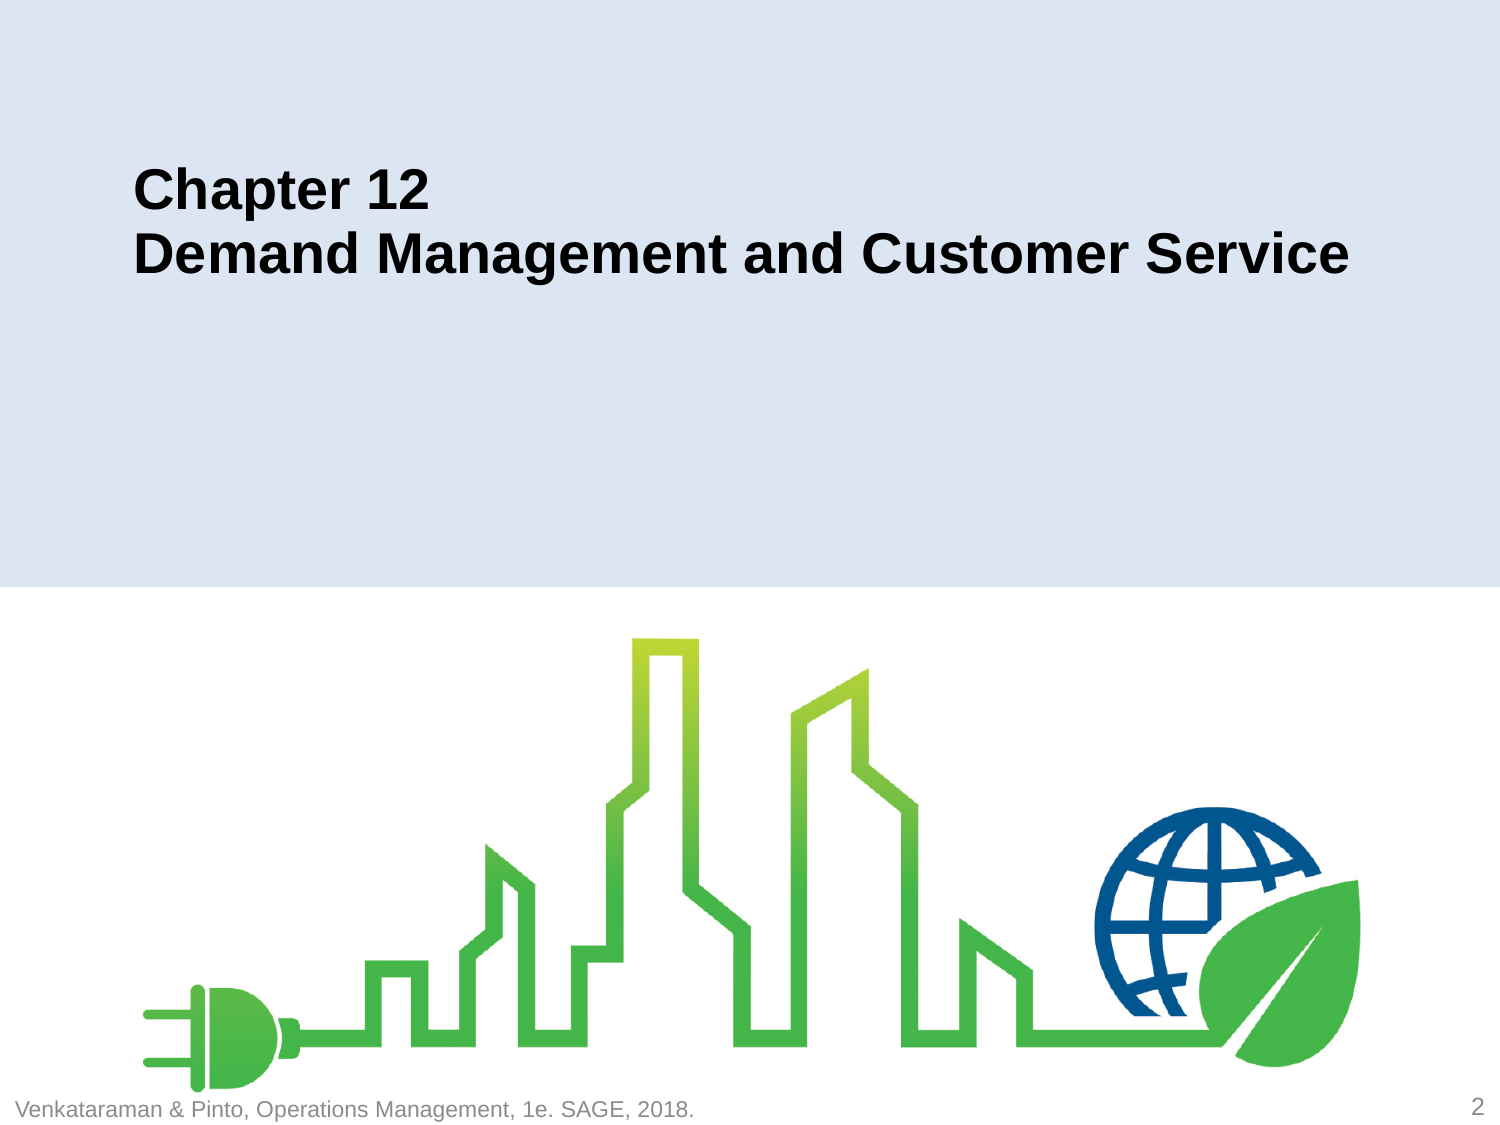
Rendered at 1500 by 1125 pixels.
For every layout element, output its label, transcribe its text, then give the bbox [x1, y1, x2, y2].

slide_number 2 [1425, 1085, 1500, 1125]
title Chapter 12 Demand Management and Customer Service [118, 149, 1394, 374]
footer Venkataraman & Pinto, Operations Management, 1e. SAGE, 2018. [0, 1087, 1194, 1125]
picture [0, 587, 1500, 1125]
